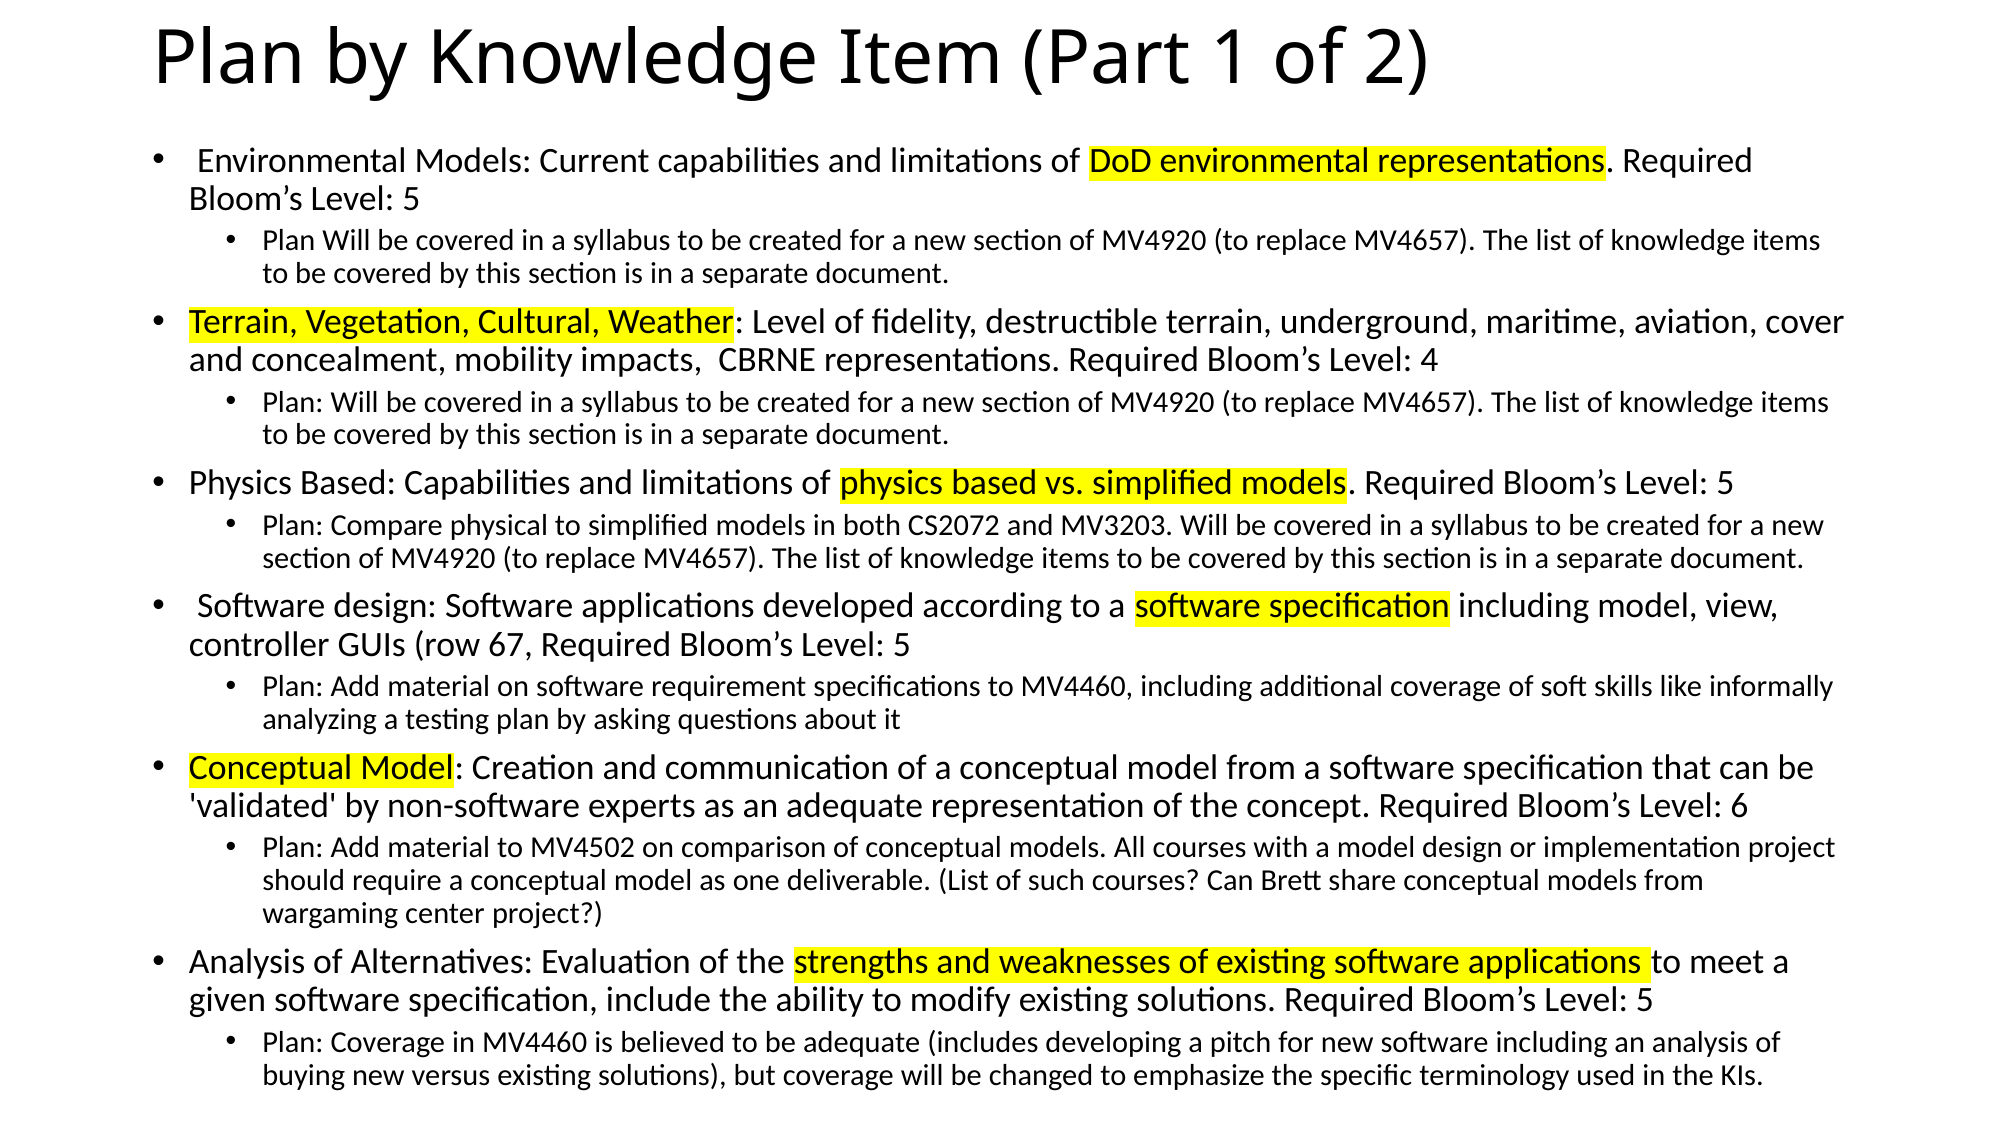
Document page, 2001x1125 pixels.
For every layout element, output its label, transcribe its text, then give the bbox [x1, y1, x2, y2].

list Environmental Models: Current capabilities and limitations of DoD environmental representations. Required Bloom’s Level: 5 Plan Will be covered in a syllabus to be created for a new section of MV4920 (to replace MV4657). The list of knowledge items to be covered by this section is in a separate document. Terrain, Vegetation, Cultural, Weather: Level of fidelity, destructible terrain, underground, maritime, aviation, cover and concealment, mobility impacts, CBRNE representations. Required Bloom’s Level: 4 Plan: Will be covered in a syllabus to be created for a new section of MV4920 (to replace MV4657). The list of knowledge items to be covered by this section is in a separate document. Physics Based: Capabilities and limitations of physics based vs. simplified models. Required Bloom’s Level: 5 Plan: Compare physical to simplified models in both CS2072 and MV3203. Will be covered in a syllabus to be created for a new section of MV4920 (to replace MV4657). The list of knowledge items to be covered by this section is in a separate document. Software design: Software applications developed according to a software specification including model, view, controller GUIs (row 67, Required Bloom’s Level: 5 Plan: Add material on software requirement specifications to MV4460, including additional coverage of soft skills like informally analyzing a testing plan by asking questions about it Conceptual Model: Creation and communication of a conceptual model from a software specification that can be 'validated' by non-software experts as an adequate representation of the concept. Required Bloom’s Level: 6 Plan: Add material to MV4502 on comparison of conceptual models. All courses with a model design or implementation project should require a conceptual model as one deliverable. (List of such courses? Can Brett share conceptual models from wargaming center project?) Analysis of Alternatives: Evaluation of the strengths and weaknesses of existing software applications to meet a given software specification, include the ability to modify existing solutions. Required Bloom’s Level: 5 Plan: Coverage in MV4460 is believed to be adequate (includes developing a pitch for new software including an analysis of buying new versus existing solutions), but coverage will be changed to emphasize the specific terminology used in the KIs. [137, 134, 1863, 1125]
title Plan by Knowledge Item (Part 1 of 2) [137, 0, 1863, 134]
